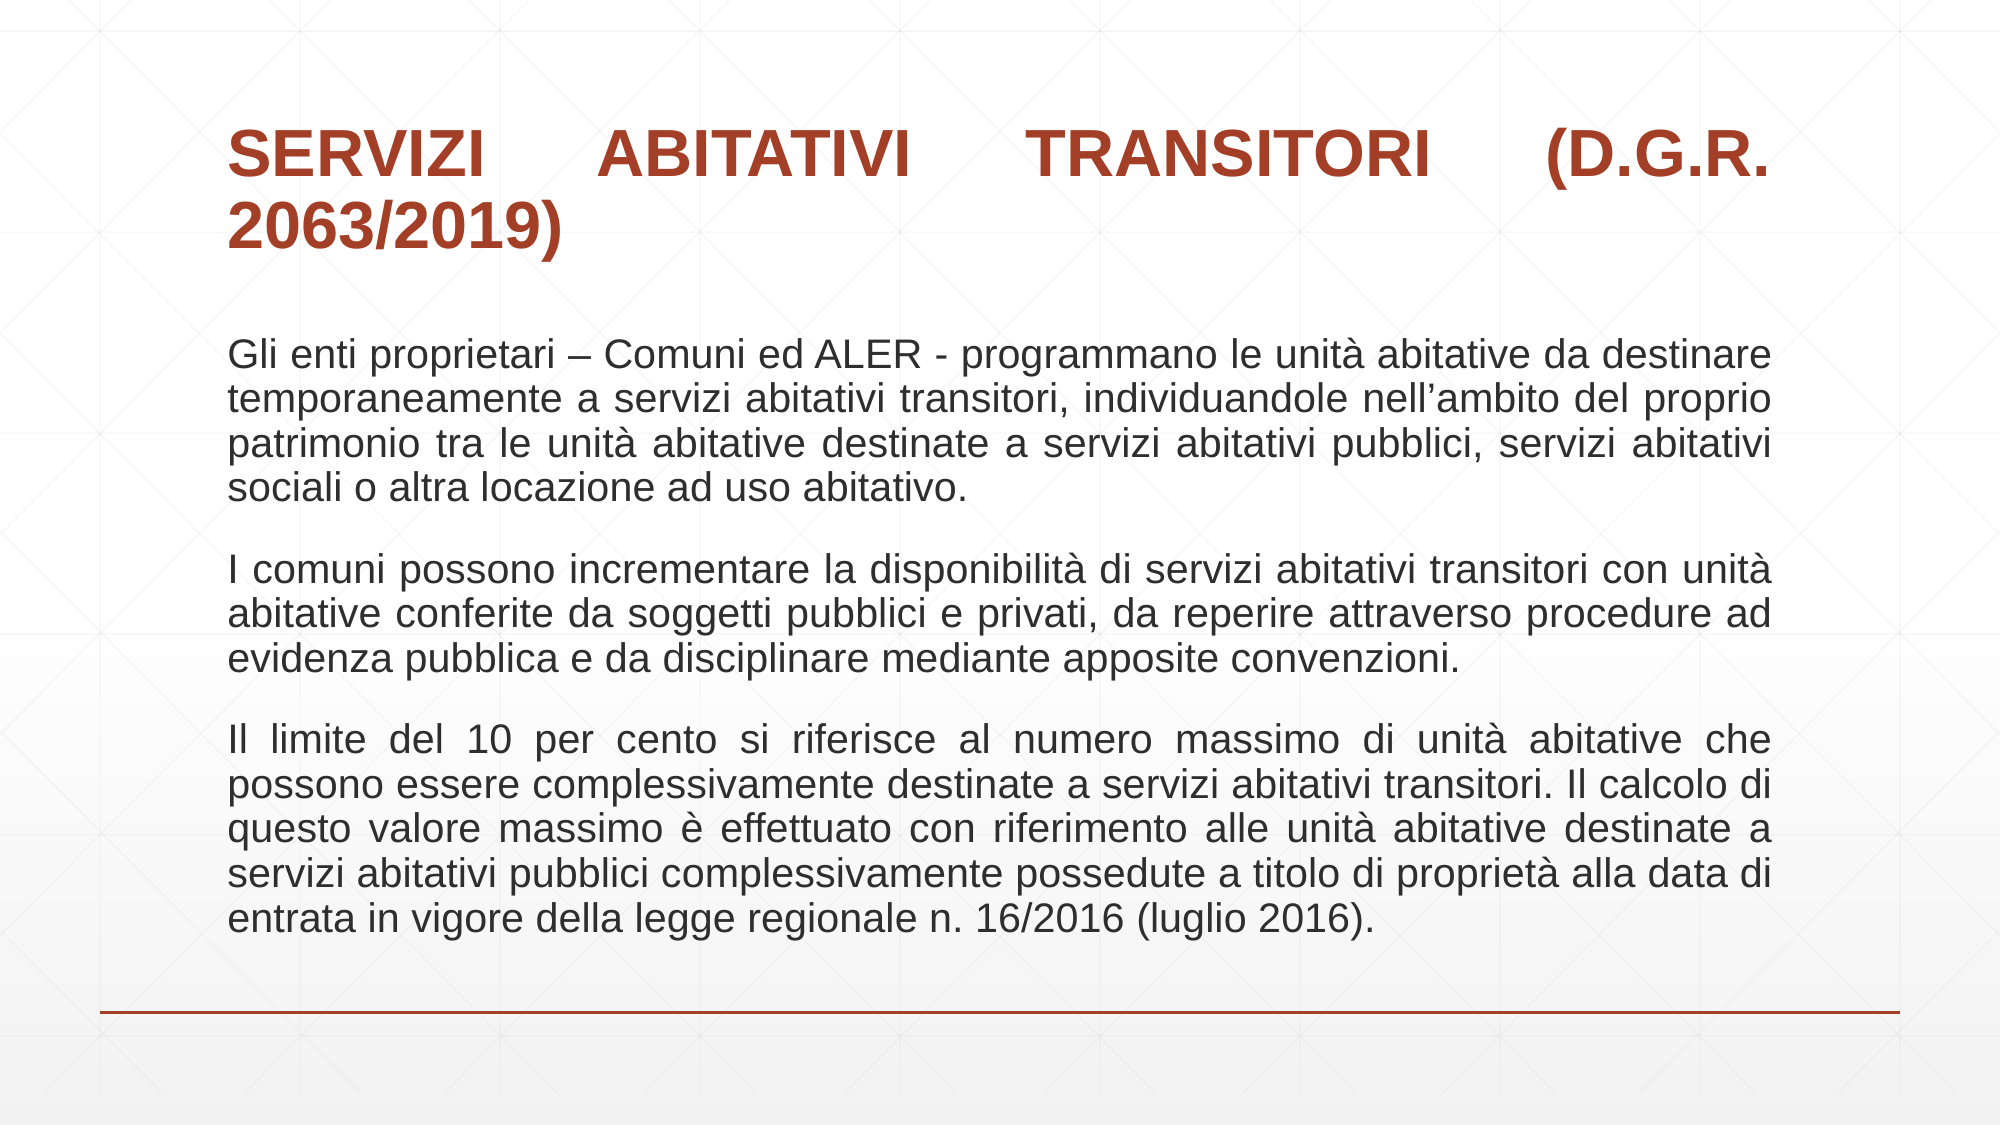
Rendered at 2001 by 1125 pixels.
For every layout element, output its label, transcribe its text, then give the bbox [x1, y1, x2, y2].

title SERVIZI ABITATIVI TRANSITORI (D.G.R. 2063/2019) [212, 82, 1788, 271]
list Gli enti proprietari – Comuni ed ALER - programmano le unità abitative da destinare temporaneamente a servizi abitativi transitori, individuandole nell’ambito del proprio patrimonio tra le unità abitative destinate a servizi abitativi pubblici, servizi abitativi sociali o altra locazione ad uso abitativo. I comuni possono incrementare la disponibilità di servizi abitativi transitori con unità abitative conferite da soggetti pubblici e privati, da reperire attraverso procedure ad evidenza pubblica e da disciplinare mediante apposite convenzioni. Il limite del 10 per cento si riferisce al numero massimo di unità abitative che possono essere complessivamente destinate a servizi abitativi transitori. Il calcolo di questo valore massimo è effettuato con riferimento alle unità abitative destinate a servizi abitativi pubblici complessivamente possedute a titolo di proprietà alla data di entrata in vigore della legge regionale n. 16/2016 (luglio 2016). [212, 324, 1788, 950]
